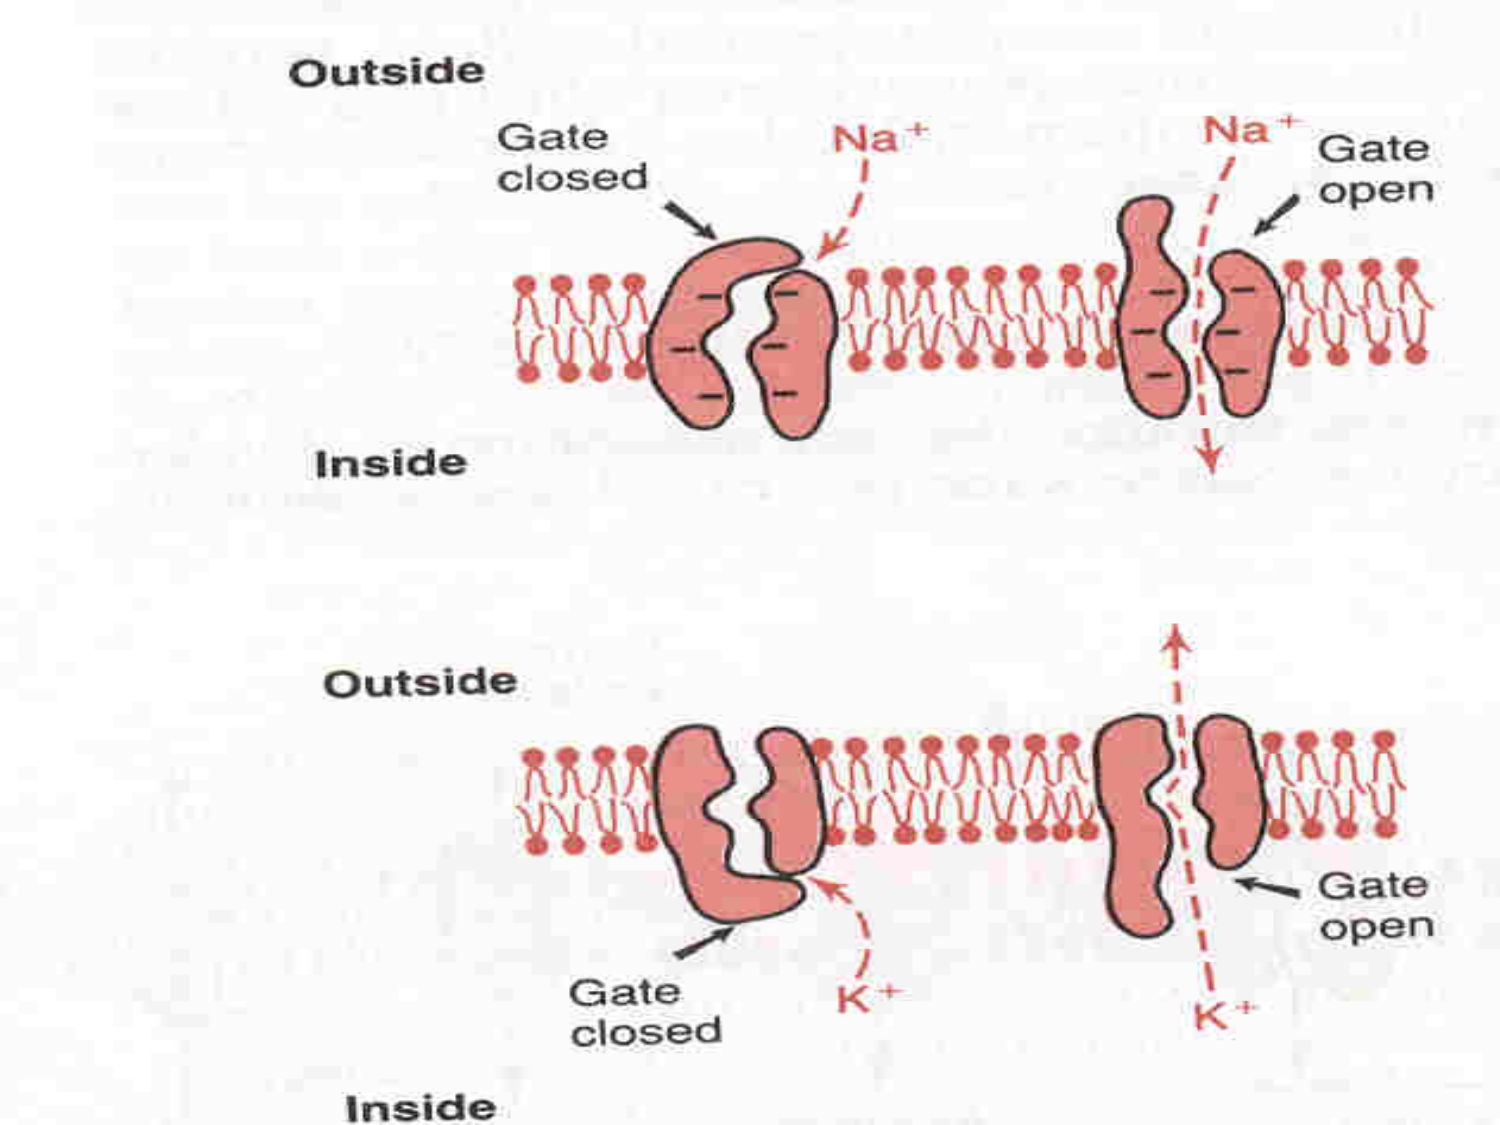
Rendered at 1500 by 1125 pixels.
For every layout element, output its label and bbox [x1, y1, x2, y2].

list [0, 0, 1500, 1125]
